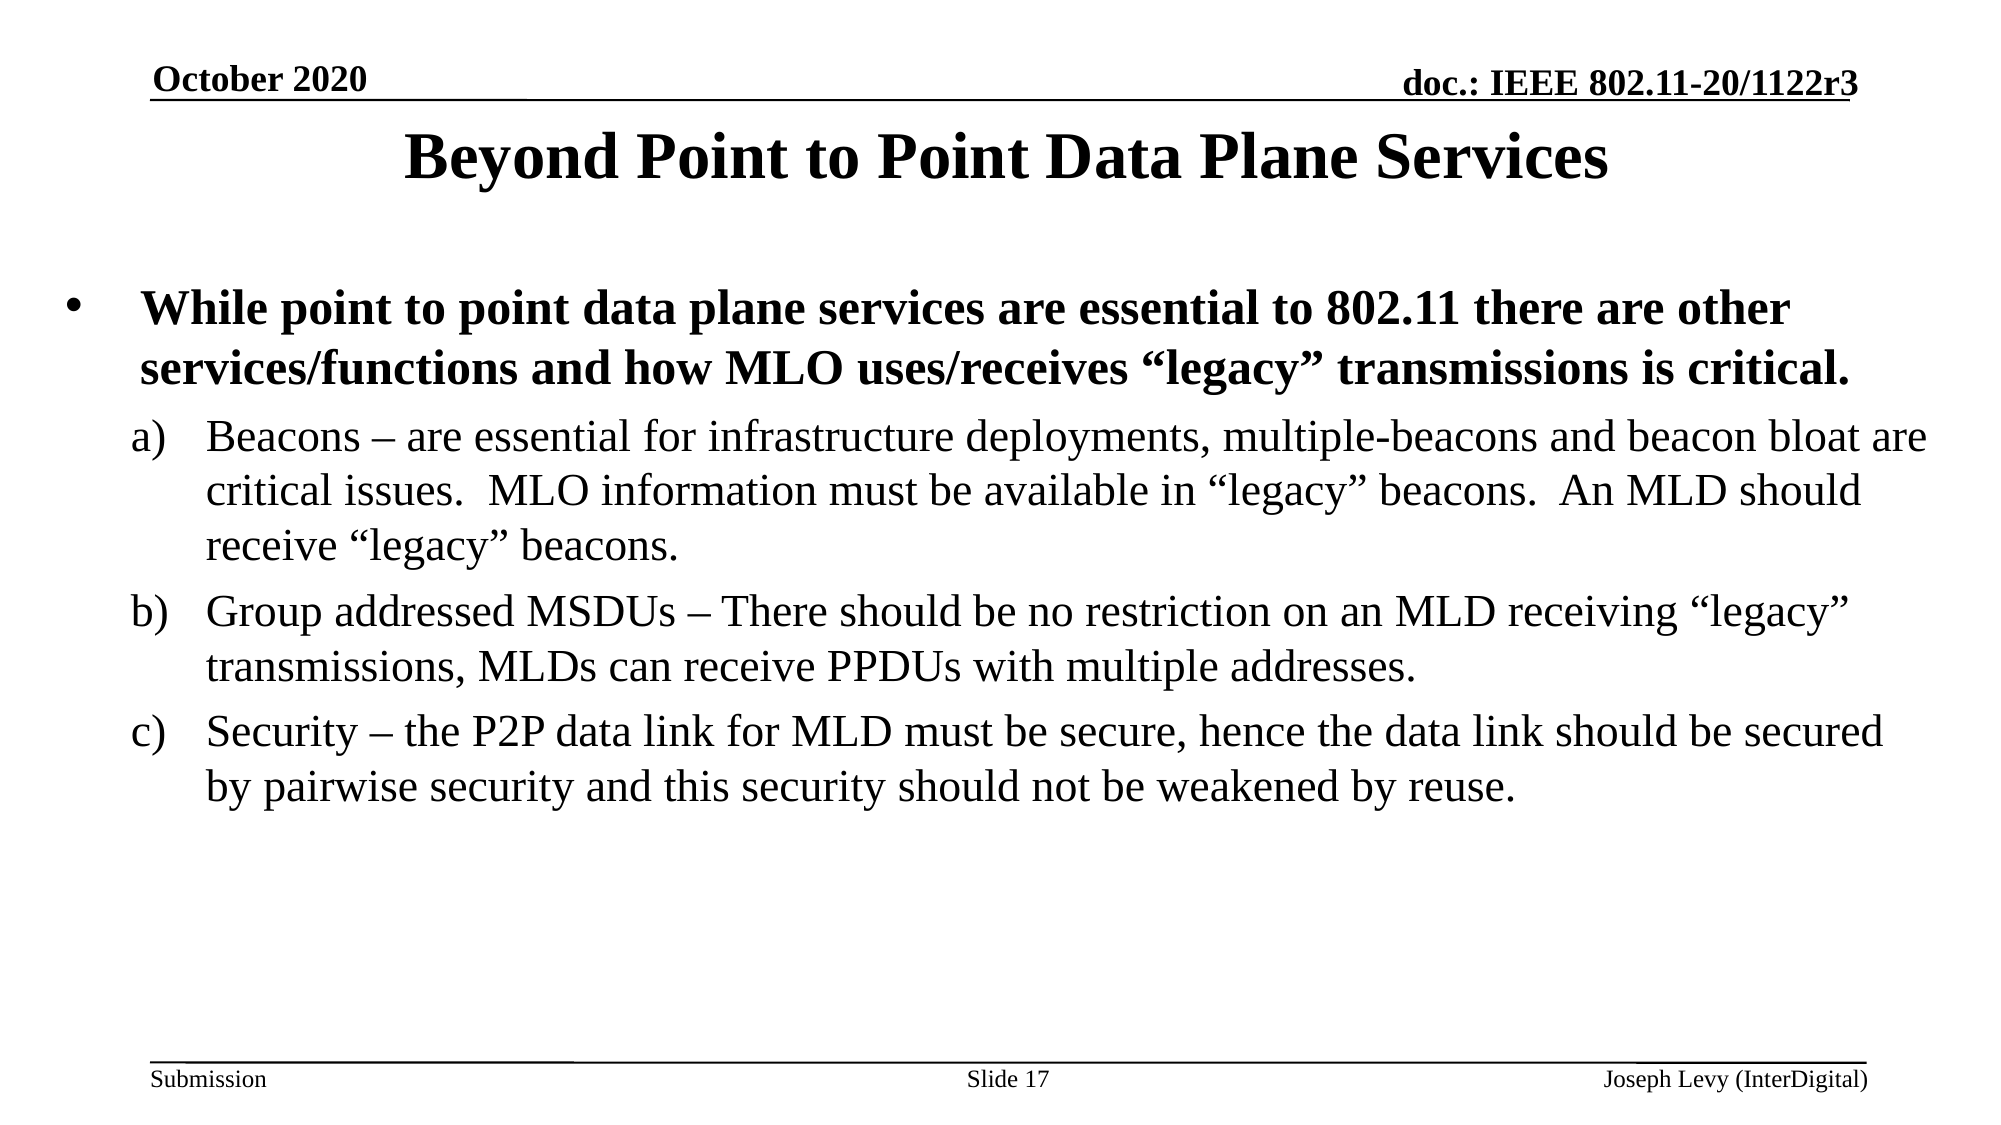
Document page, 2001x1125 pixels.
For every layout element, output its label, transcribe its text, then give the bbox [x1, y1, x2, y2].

title Beyond Point to Point Data Plane Services [158, 115, 1859, 188]
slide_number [152, 54, 563, 100]
list While point to point data plane services are essential to 802.11 there are other services/functions and how MLO uses/receives “legacy” transmissions is critical. Beacons – are essential for infrastructure deployments, multiple-beacons and beacon bloat are critical issues. MLO information must be available in “legacy” beacons. An MLD should receive “legacy” beacons. Group addressed MSDUs – There should be no restriction on an MLD receiving “legacy” transmissions, MLDs can receive PPDUs with multiple addresses. Security – the P2P data link for MLD must be secure, hence the data link should be secured by pairwise security and this security should not be weakened by reuse. [49, 266, 1951, 1067]
footer Joseph Levy (InterDigital) [1171, 1061, 1869, 1093]
slide_number Slide 17 [950, 1061, 1067, 1123]
